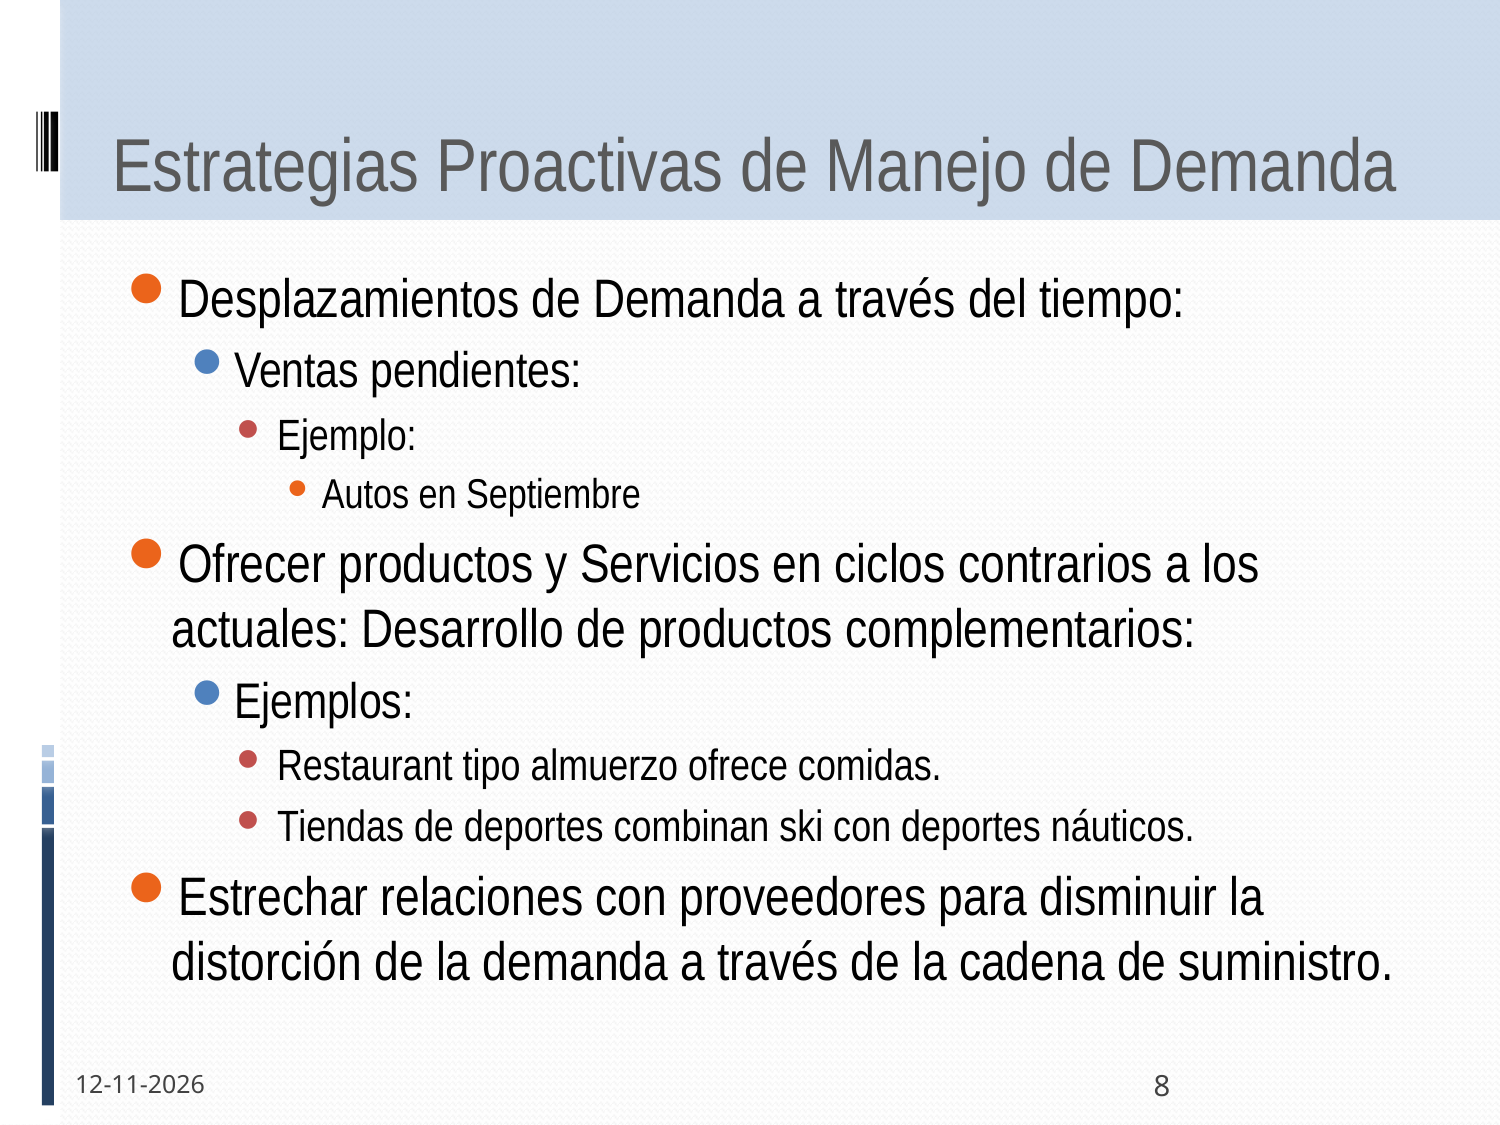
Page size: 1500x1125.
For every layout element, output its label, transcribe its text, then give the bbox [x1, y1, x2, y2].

slide_number 8 [1045, 1046, 1171, 1107]
list Desplazamientos de Demanda a través del tiempo: Ventas pendientes: Ejemplo: Autos en Septiembre Ofrecer productos y Servicios en ciclos contrarios a los actuales: Desarrollo de productos complementarios: Ejemplos: Restaurant tipo almuerzo ofrece comidas. Tiendas de deportes combinan ski con deportes náuticos. Estrechar relaciones con proveedores para disminuir la distorción de la demanda a través de la cadena de suministro. [111, 255, 1436, 1038]
title Estrategias Proactivas de Manejo de Demanda [111, 18, 1436, 207]
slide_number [75, 1042, 243, 1103]
